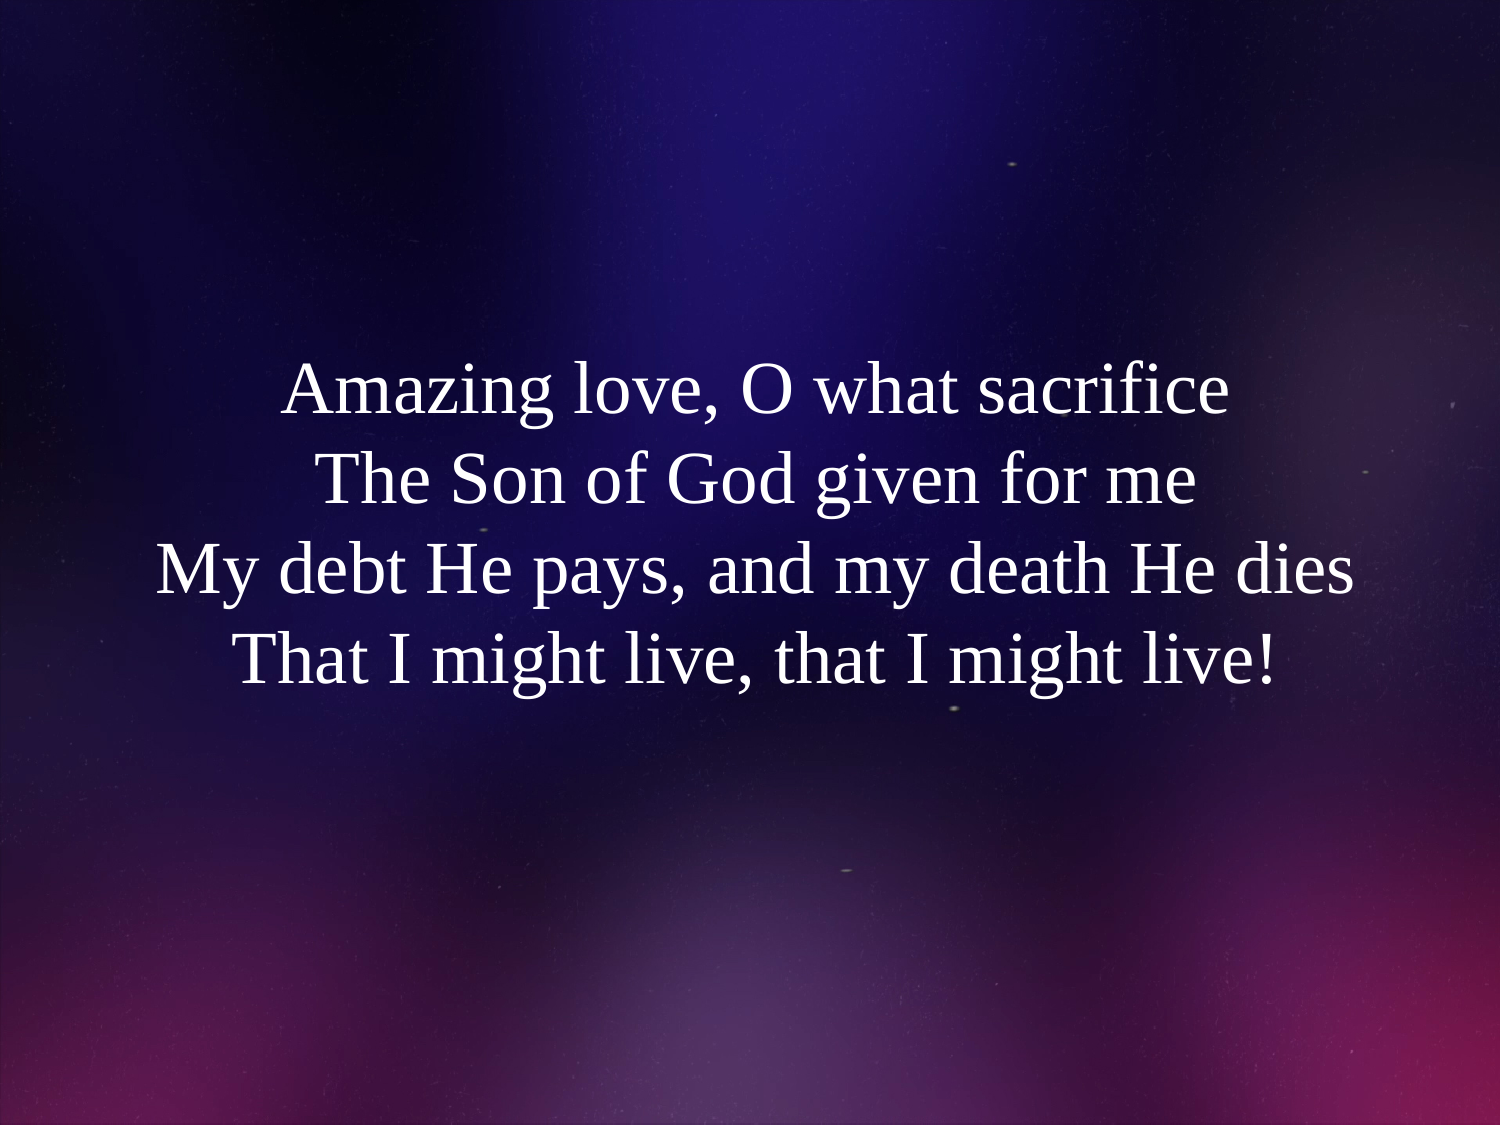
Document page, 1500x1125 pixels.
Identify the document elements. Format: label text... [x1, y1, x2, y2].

title Amazing love, O what sacrifice The Son of God given for me My debt He pays, and my death He dies That I might live, that I might live! [24, 425, 1488, 613]
picture [0, 0, 1500, 1125]
